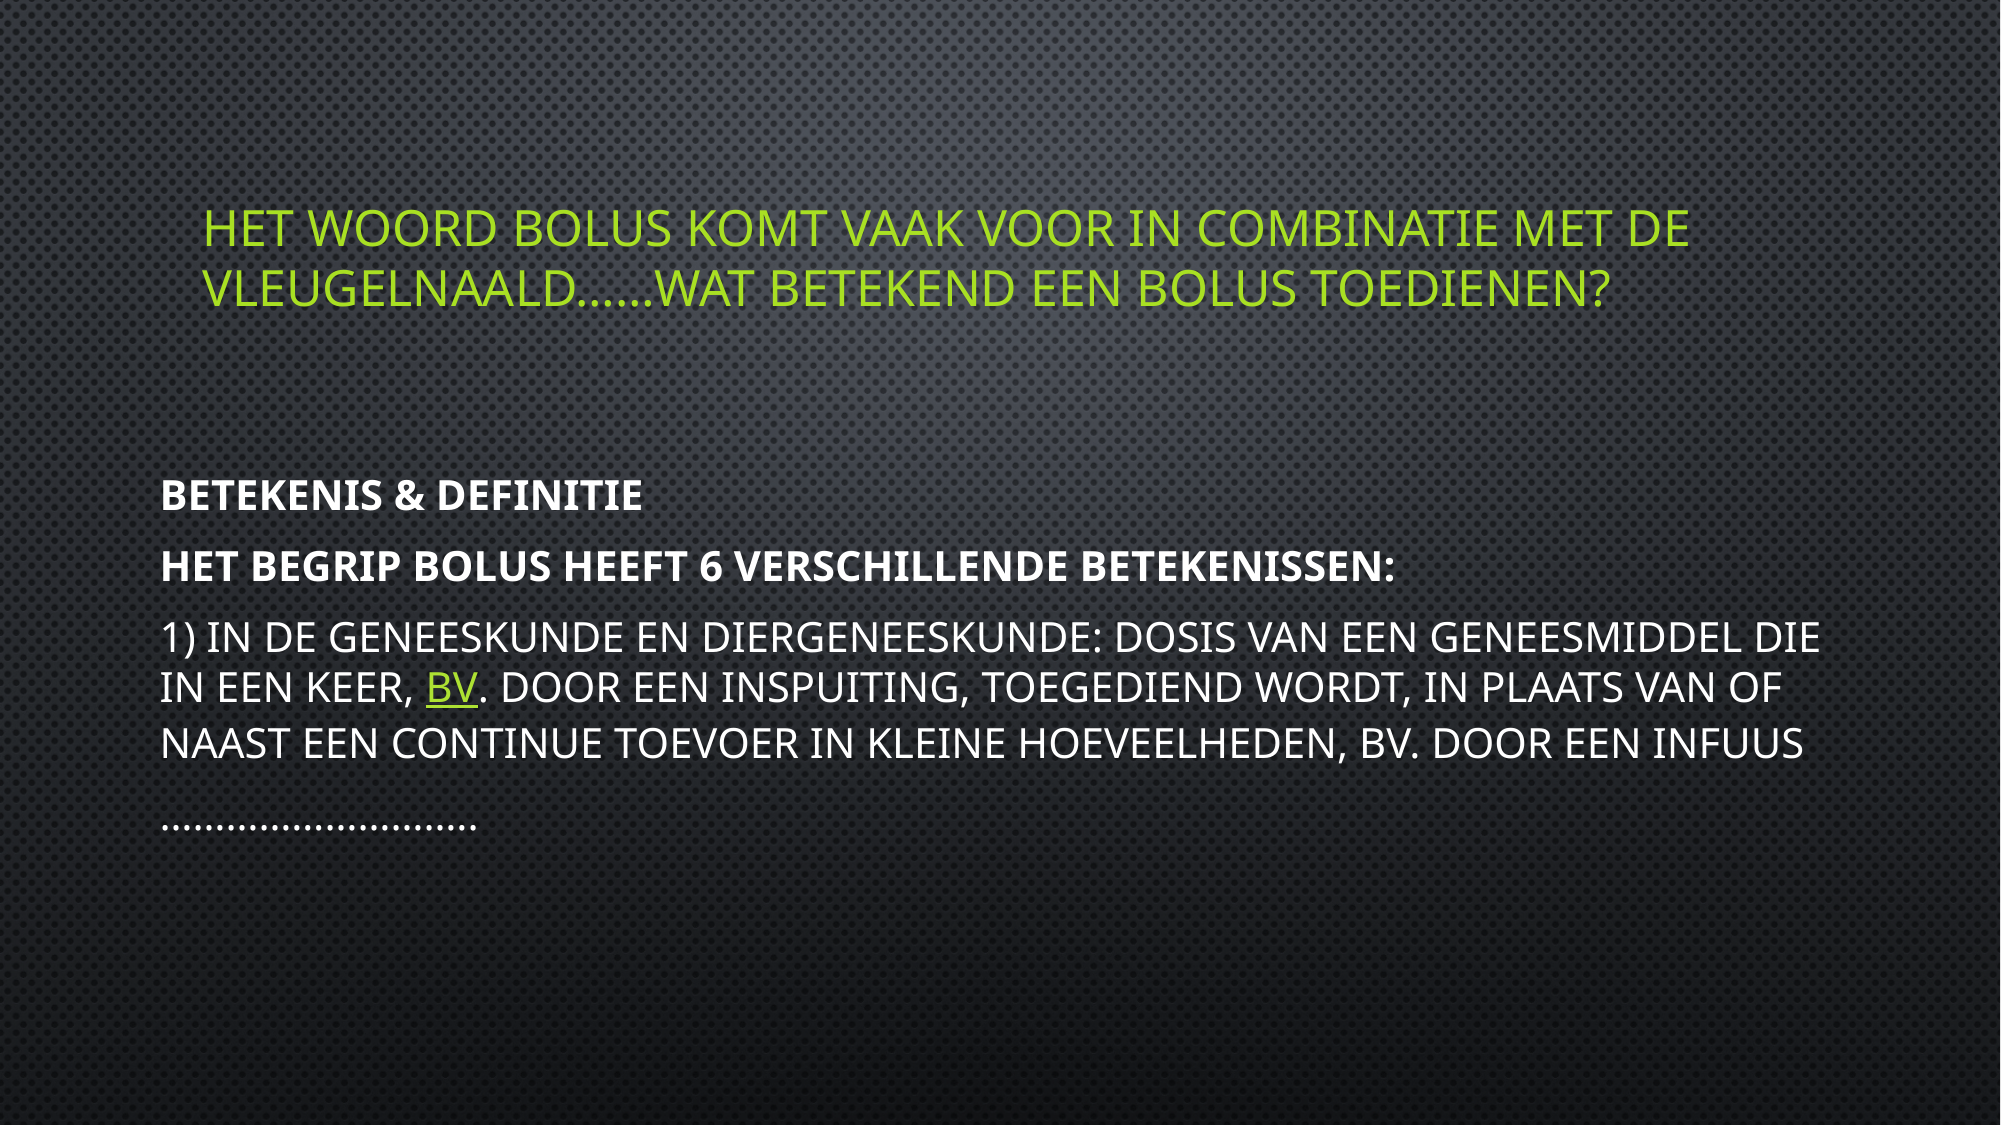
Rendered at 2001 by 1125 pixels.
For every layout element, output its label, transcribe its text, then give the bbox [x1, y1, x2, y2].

list BETEKENIS & DEFINITIE Het begrip bolus heeft 6 verschillende betekenissen: 1) in de geneeskunde en diergeneeskunde: dosis van een geneesmiddel die in een keer, bv. door een inspuiting, toegediend wordt, in plaats van of naast een continue toevoer in kleine hoeveelheden, bv. door een infuus ……………………….. [144, 377, 1855, 1000]
title Het woord Bolus komt vaak voor in combinatie met de vleugelnaald……Wat betekend een bolus toedienen? [187, 99, 1813, 377]
